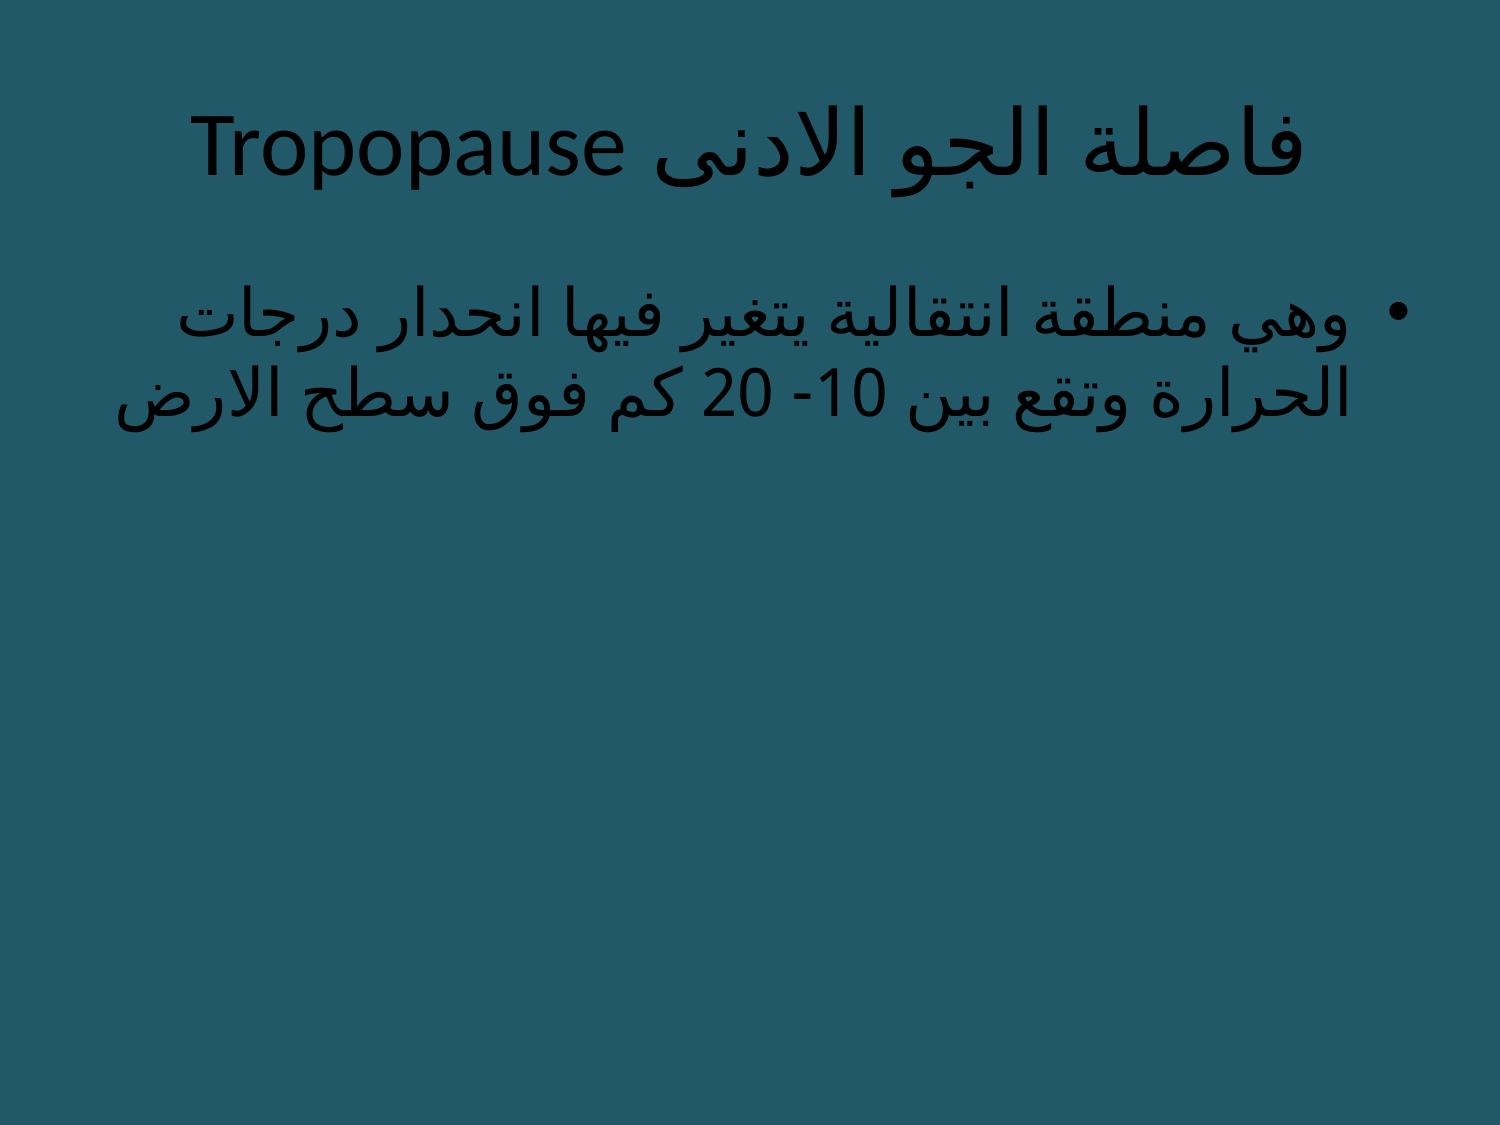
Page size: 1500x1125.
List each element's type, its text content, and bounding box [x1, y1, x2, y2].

list وهي منطقة انتقالية يتغير فيها انحدار درجات الحرارة وتقع بين 10- 20 كم فوق سطح الارض [75, 262, 1425, 1005]
title فاصلة الجو الادنى Tropopause [75, 45, 1425, 233]
